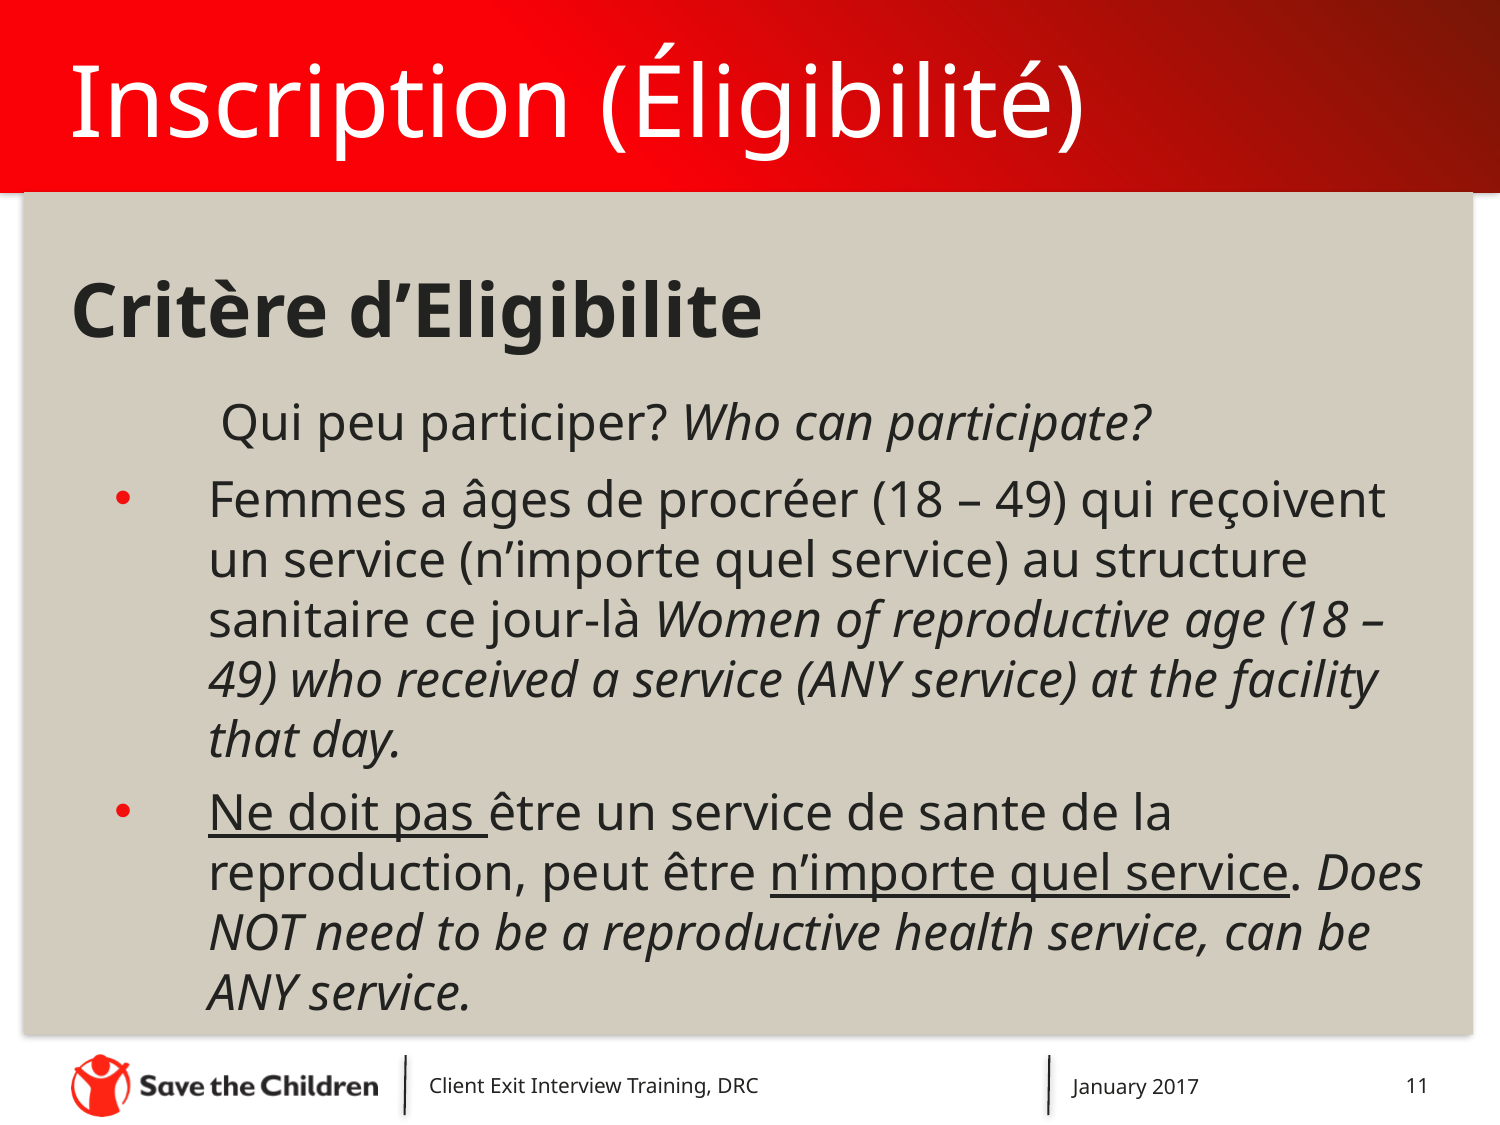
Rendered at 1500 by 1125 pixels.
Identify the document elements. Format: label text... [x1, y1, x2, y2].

slide_number 11 [1317, 1056, 1445, 1117]
picture [71, 1054, 378, 1117]
title Inscription (Éligibilité) [69, 33, 1429, 163]
list Critère d’Eligibilite Qui peu participer? Who can participate? Femmes a âges de procréer (18 – 49) qui reçoivent un service (n’importe quel service) au structure sanitaire ce jour-là Women of reproductive age (18 – 49) who received a service (ANY service) at the facility that day. Ne doit pas être un service de sante de la reproduction, peut être n’importe quel service. Does NOT need to be a reproductive health service, can be ANY service. [70, 262, 1429, 1009]
footer Client Exit Interview Training, DRC [414, 1056, 1042, 1117]
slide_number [1057, 1056, 1317, 1117]
